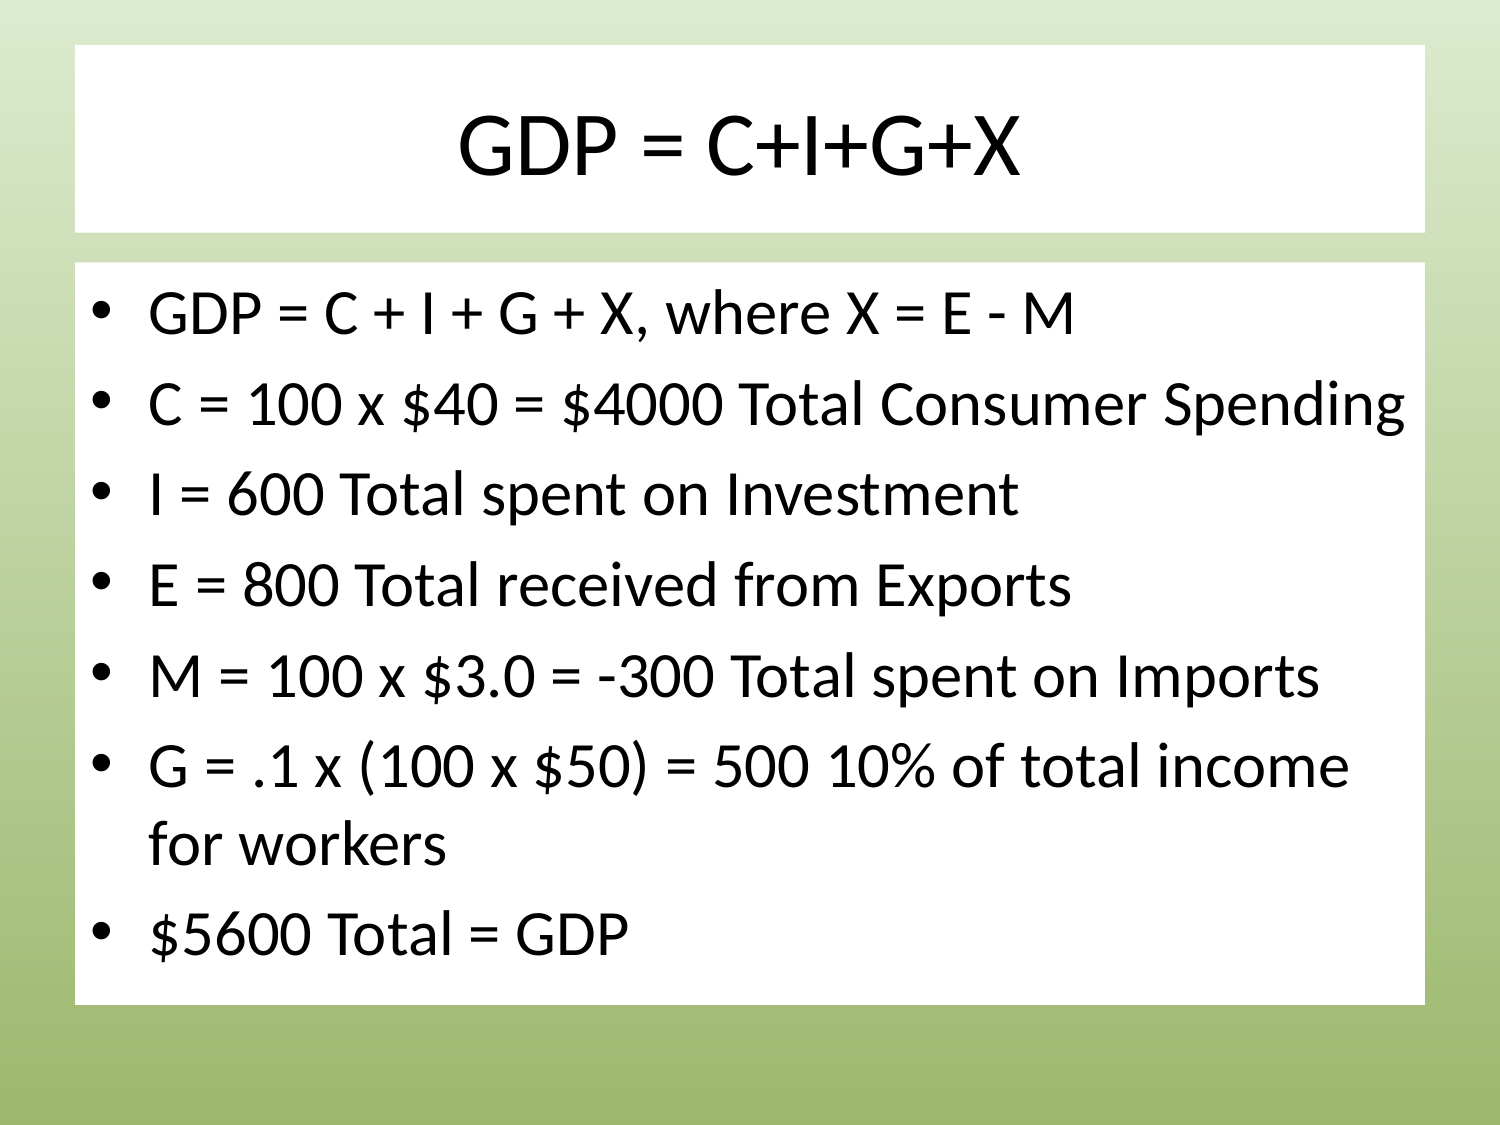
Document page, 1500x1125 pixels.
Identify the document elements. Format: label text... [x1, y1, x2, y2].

list GDP = C + I + G + X, where X = E - M C = 100 x $40 = $4000 Total Consumer Spending I = 600 Total spent on Investment E = 800 Total received from Exports M = 100 x $3.0 = -300 Total spent on Imports G = .1 x (100 x $50) = 500 10% of total income for workers $5600 Total = GDP [75, 262, 1425, 1005]
title GDP = C+I+G+X [75, 45, 1425, 233]
